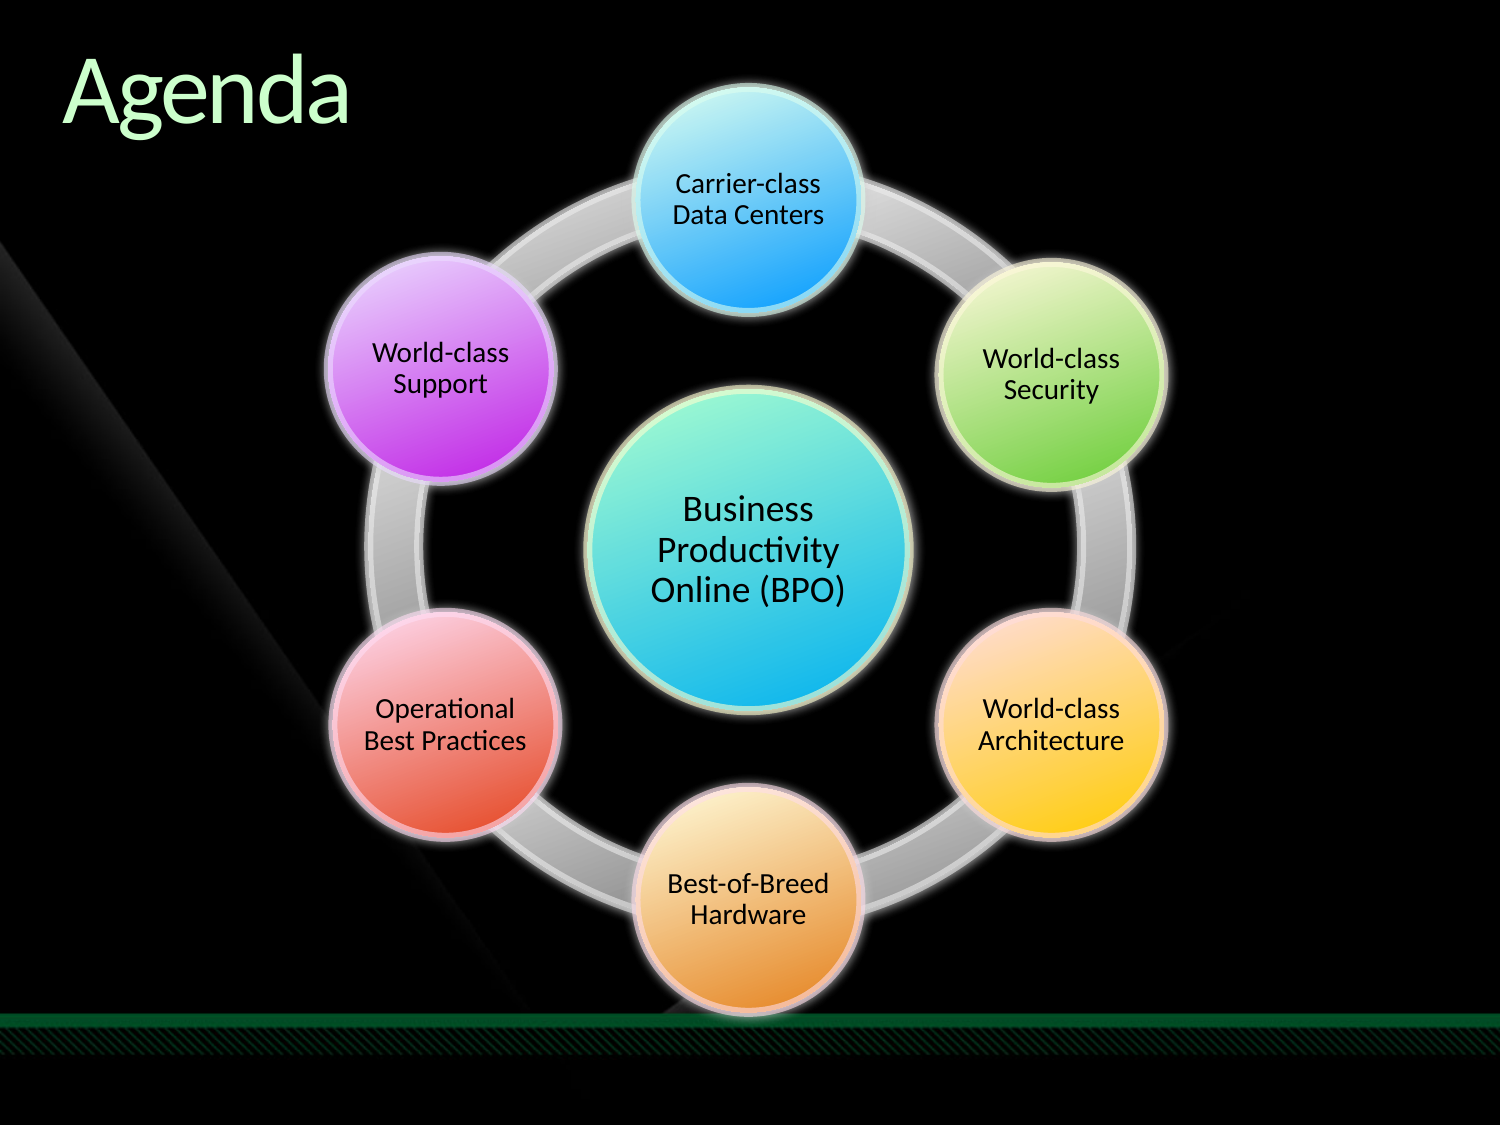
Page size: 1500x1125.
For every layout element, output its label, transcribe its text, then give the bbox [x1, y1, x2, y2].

text_box World-class Security [934, 257, 1169, 492]
text_box World-class Support [323, 251, 558, 486]
title Agenda [62, 37, 1438, 147]
text_box Business Productivity Online (BPO) [583, 384, 914, 716]
text_box World-class Architecture [934, 607, 1169, 842]
text_box [364, 473, 428, 625]
text_box [867, 180, 1006, 295]
text_box Best-of-Breed Hardware [631, 782, 866, 1017]
text_box [499, 800, 634, 911]
text_box [864, 801, 1000, 912]
text_box Operational Best Practices [328, 607, 563, 842]
text_box [495, 181, 631, 296]
text_box [1072, 473, 1137, 626]
text_box Carrier-class Data Centers [631, 82, 866, 317]
picture [0, 0, 1500, 1125]
